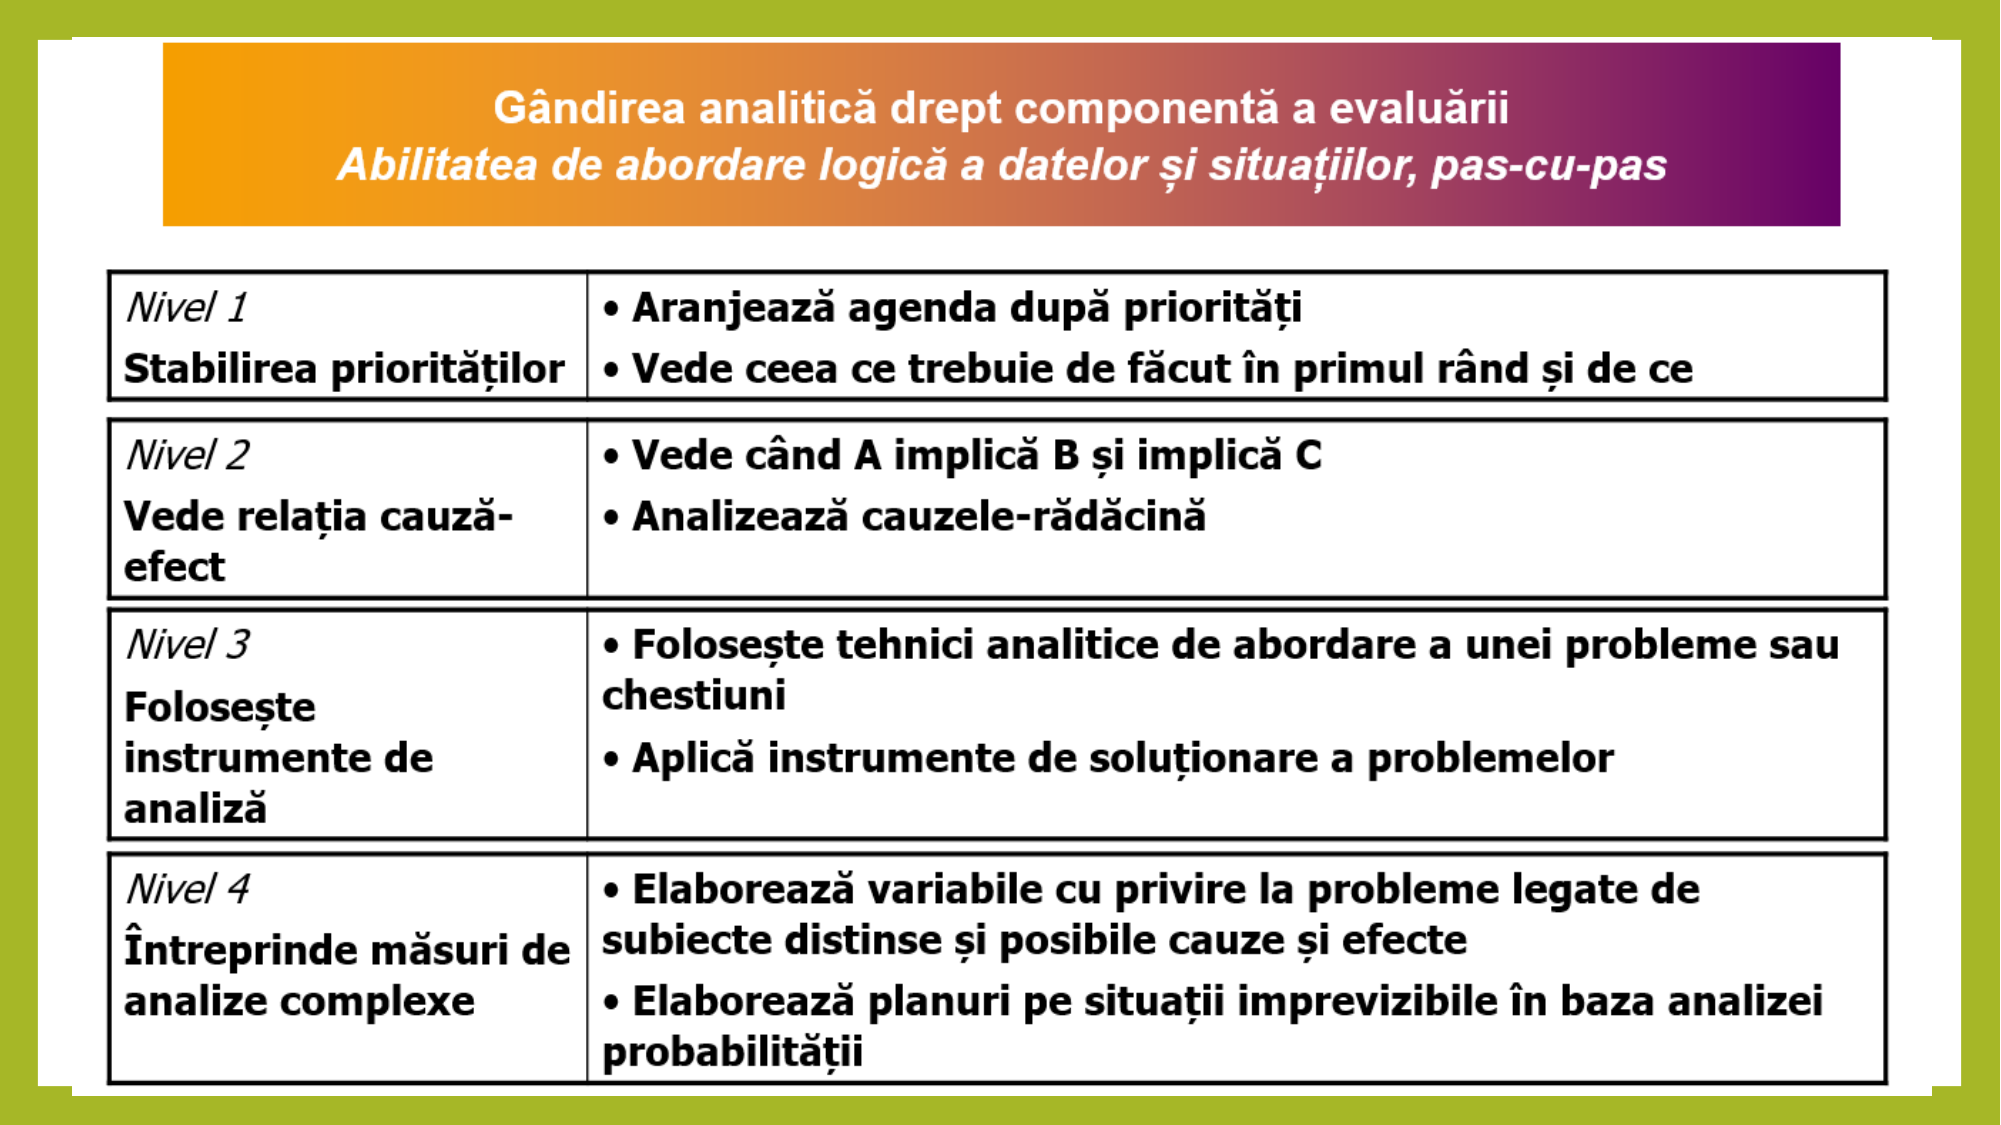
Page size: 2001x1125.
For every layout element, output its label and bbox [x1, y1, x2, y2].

picture [72, 36, 1932, 1097]
